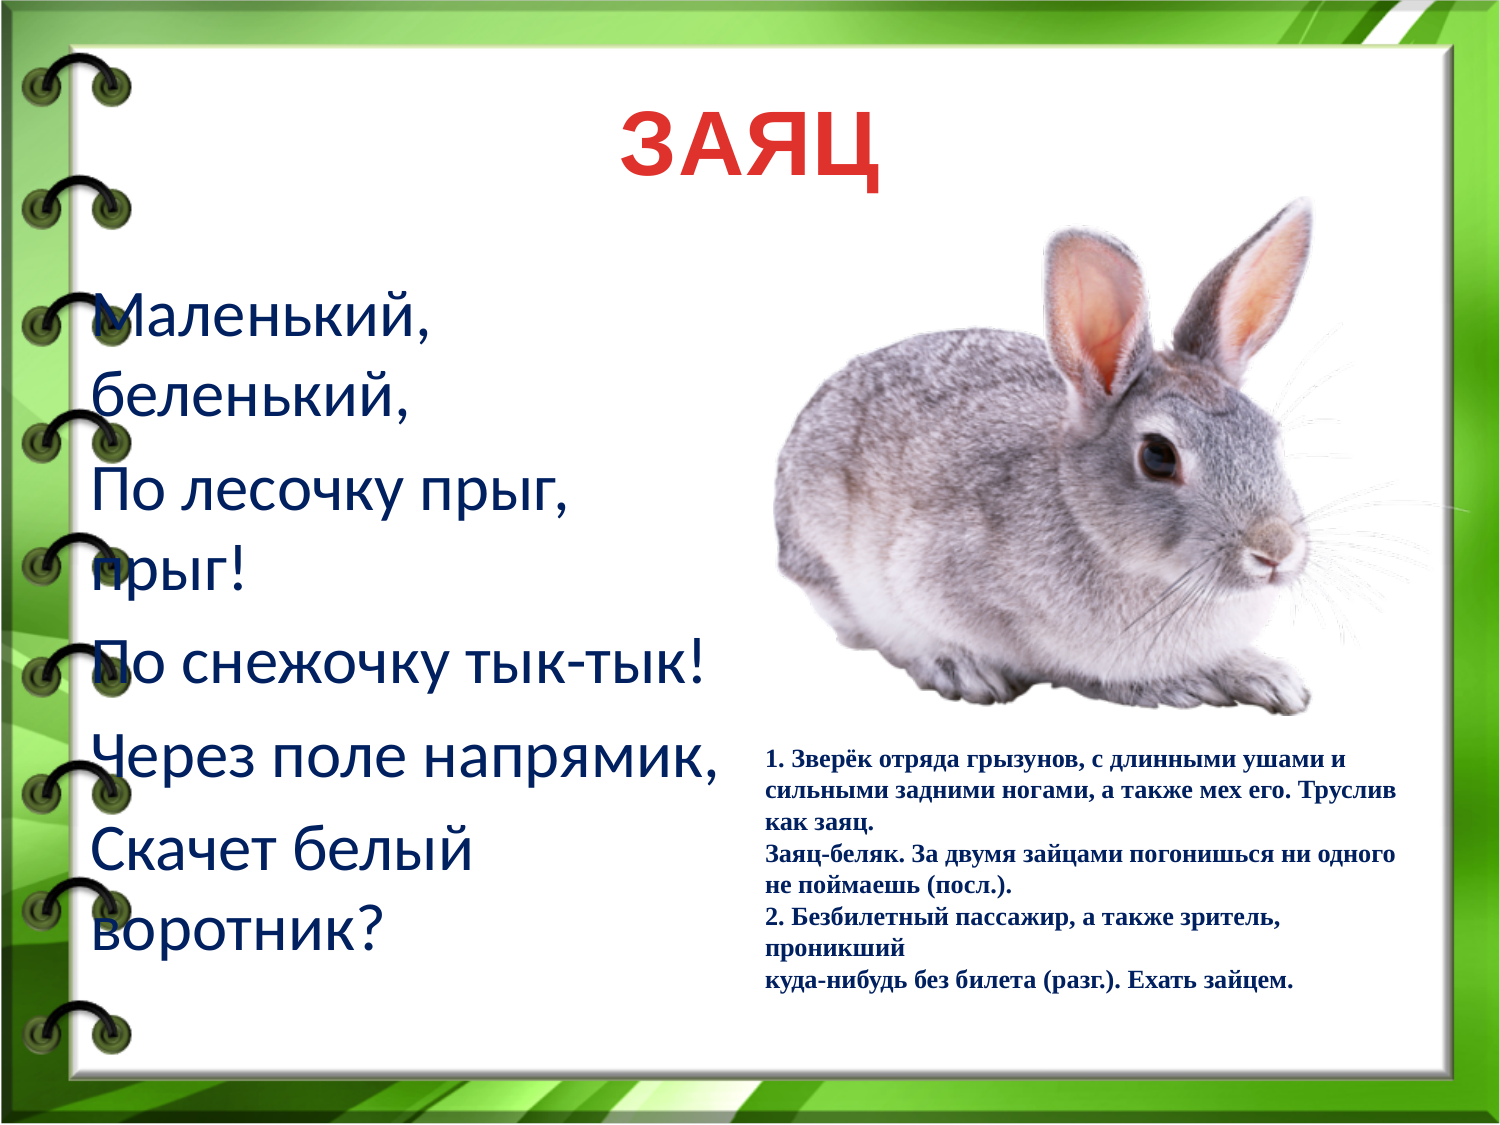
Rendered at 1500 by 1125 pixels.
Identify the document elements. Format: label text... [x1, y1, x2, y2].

title ЗАЯЦ [74, 44, 1426, 233]
list Маленький, беленький, По лесочку прыг, прыг! По снежочку тык-тык! Через поле напрямик, Скачет белый воротник? [74, 262, 738, 1006]
list 1. Зверёк отряда грызунов, с длинными ушами и сильными задними ногами, а также мех его. Труслив как заяц. Заяц-беляк. За двумя зайцами погонишься ни одного не поймаешь (посл.). 2. Безбилетный пассажир, а также зритель, проникший куда-нибудь без билета (разг.). Ехать зайцем. [749, 196, 1426, 1006]
picture [0, 0, 1500, 1125]
